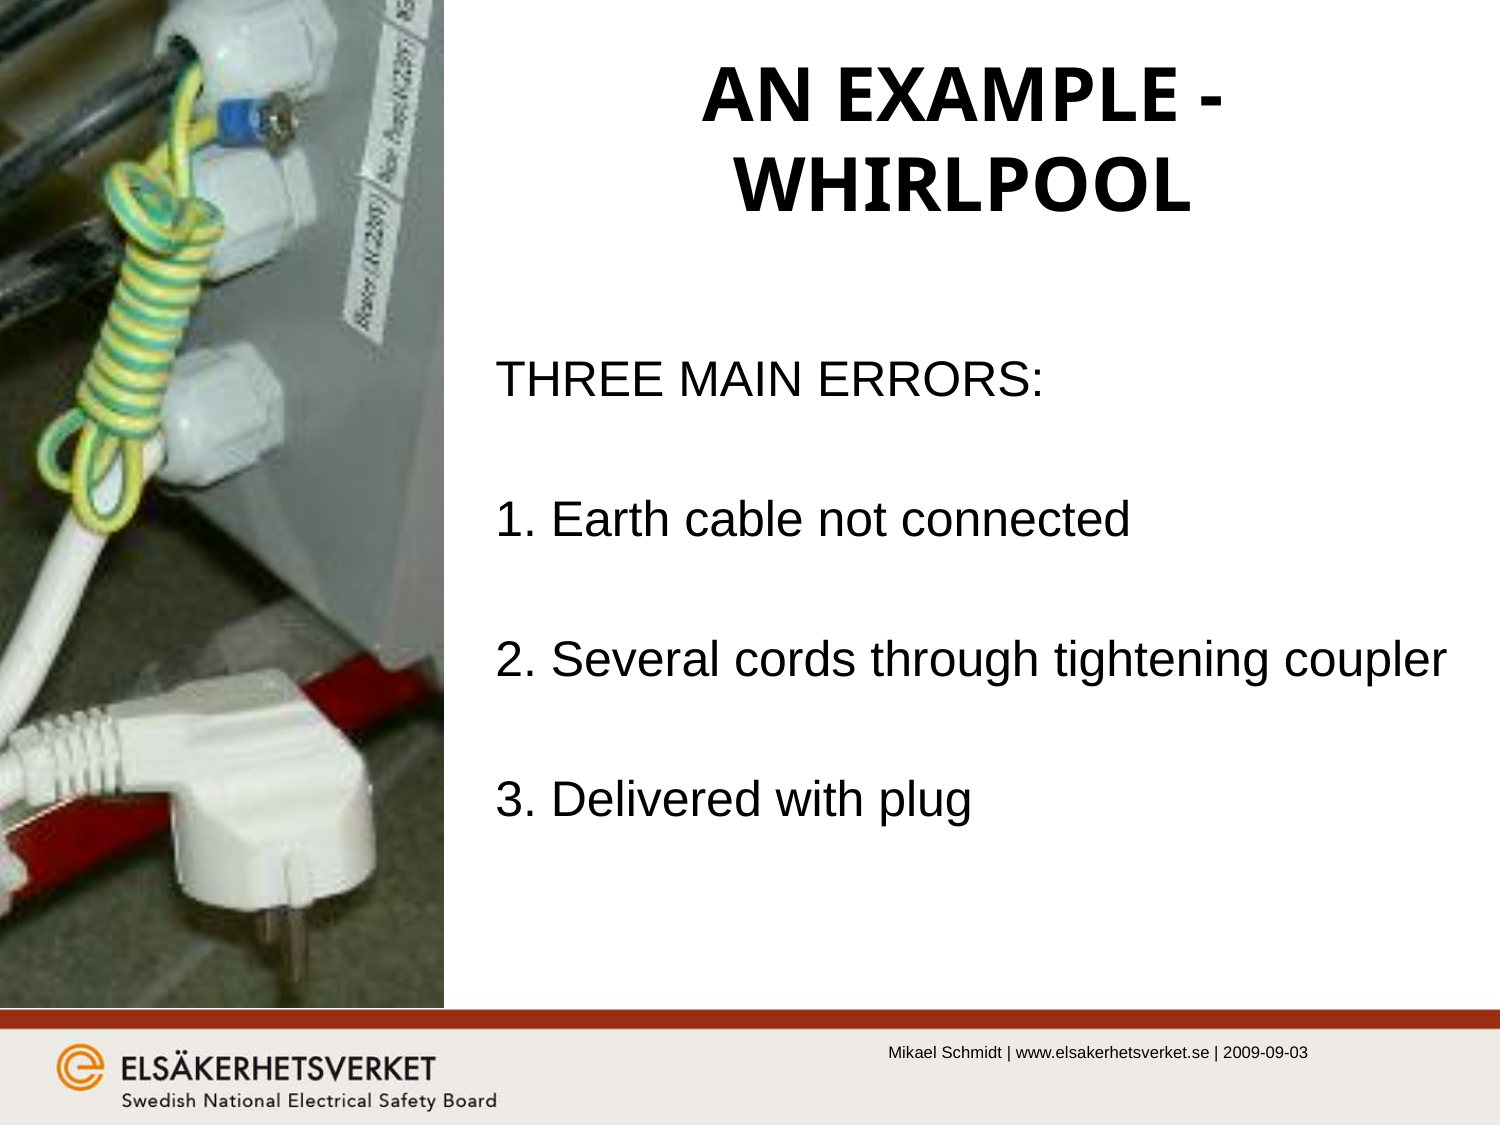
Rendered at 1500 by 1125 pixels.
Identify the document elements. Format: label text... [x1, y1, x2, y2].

title AN EXAMPLE - WHIRLPOOL [501, 42, 1426, 231]
footer Mikael Schmidt | www.elsakerhetsverket.se | 2009-09-03 [738, 1034, 1460, 1103]
picture [0, 0, 1500, 1125]
list THREE MAIN ERRORS: 1. Earth cable not connected 2. Several cords through tightening coupler 3. Delivered with plug [480, 338, 1466, 927]
